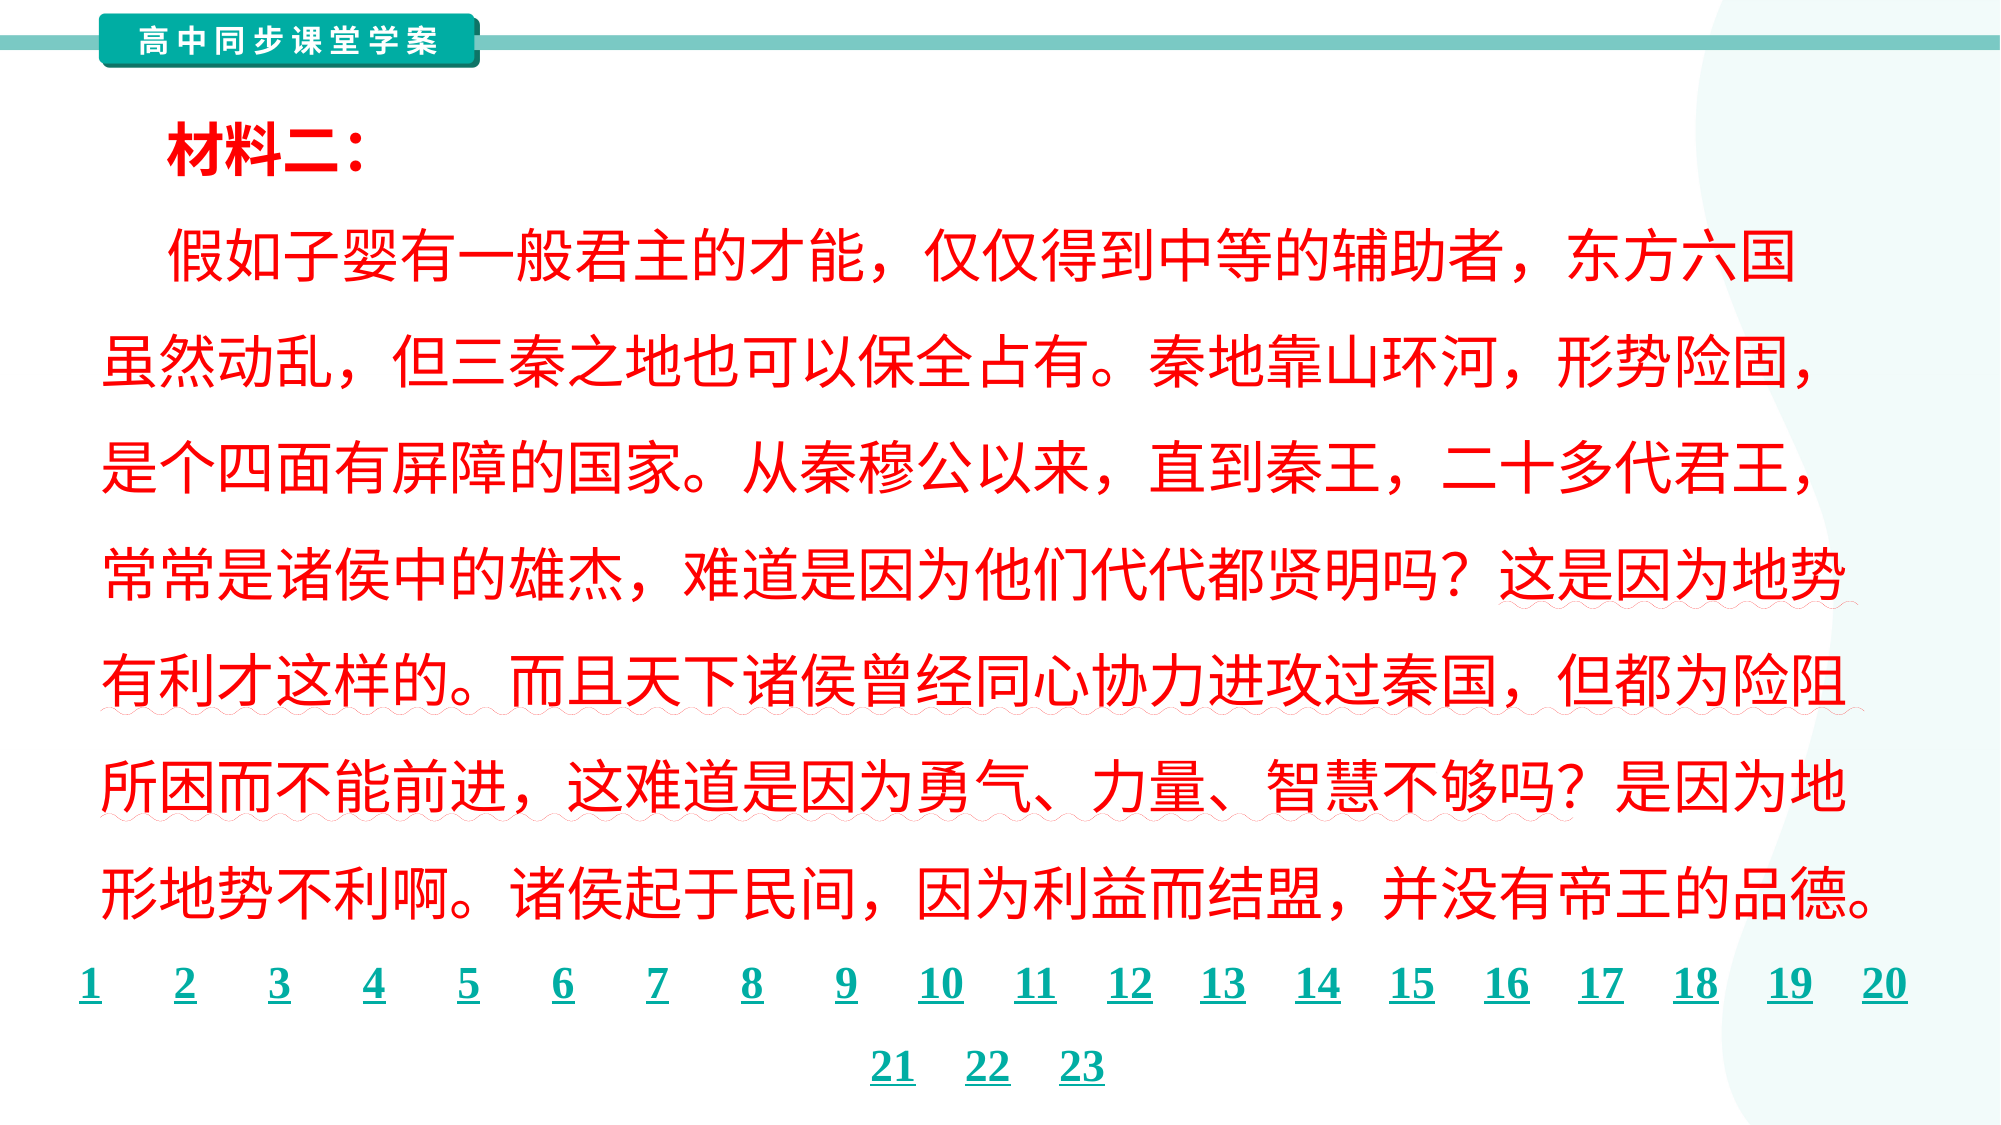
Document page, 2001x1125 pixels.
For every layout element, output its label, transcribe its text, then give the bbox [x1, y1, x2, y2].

text_box 材料二： 假如子婴有一般君主的才能，仅仅得到中等的辅助者，东方六国 虽然动乱，但三秦之地也可以保全占有。秦地靠山环河，形势险固， 是个四面有屏障的国家。从秦穆公以来，直到秦王，二十多代君王， 常常是诸侯中的雄杰，难道是因为他们代代都贤明吗？这是因为地势 有利才这样的。而且天下诸侯曾经同心协力进攻过秦国，但都为险阻 所困而不能前进，这难道是因为勇气、力量、智慧不够吗？是因为地 形地势不利啊。诸侯起于民间，因为利益而结盟，并没有帝王的品德。 [100, 76, 1899, 927]
picture [0, 0, 2000, 1125]
